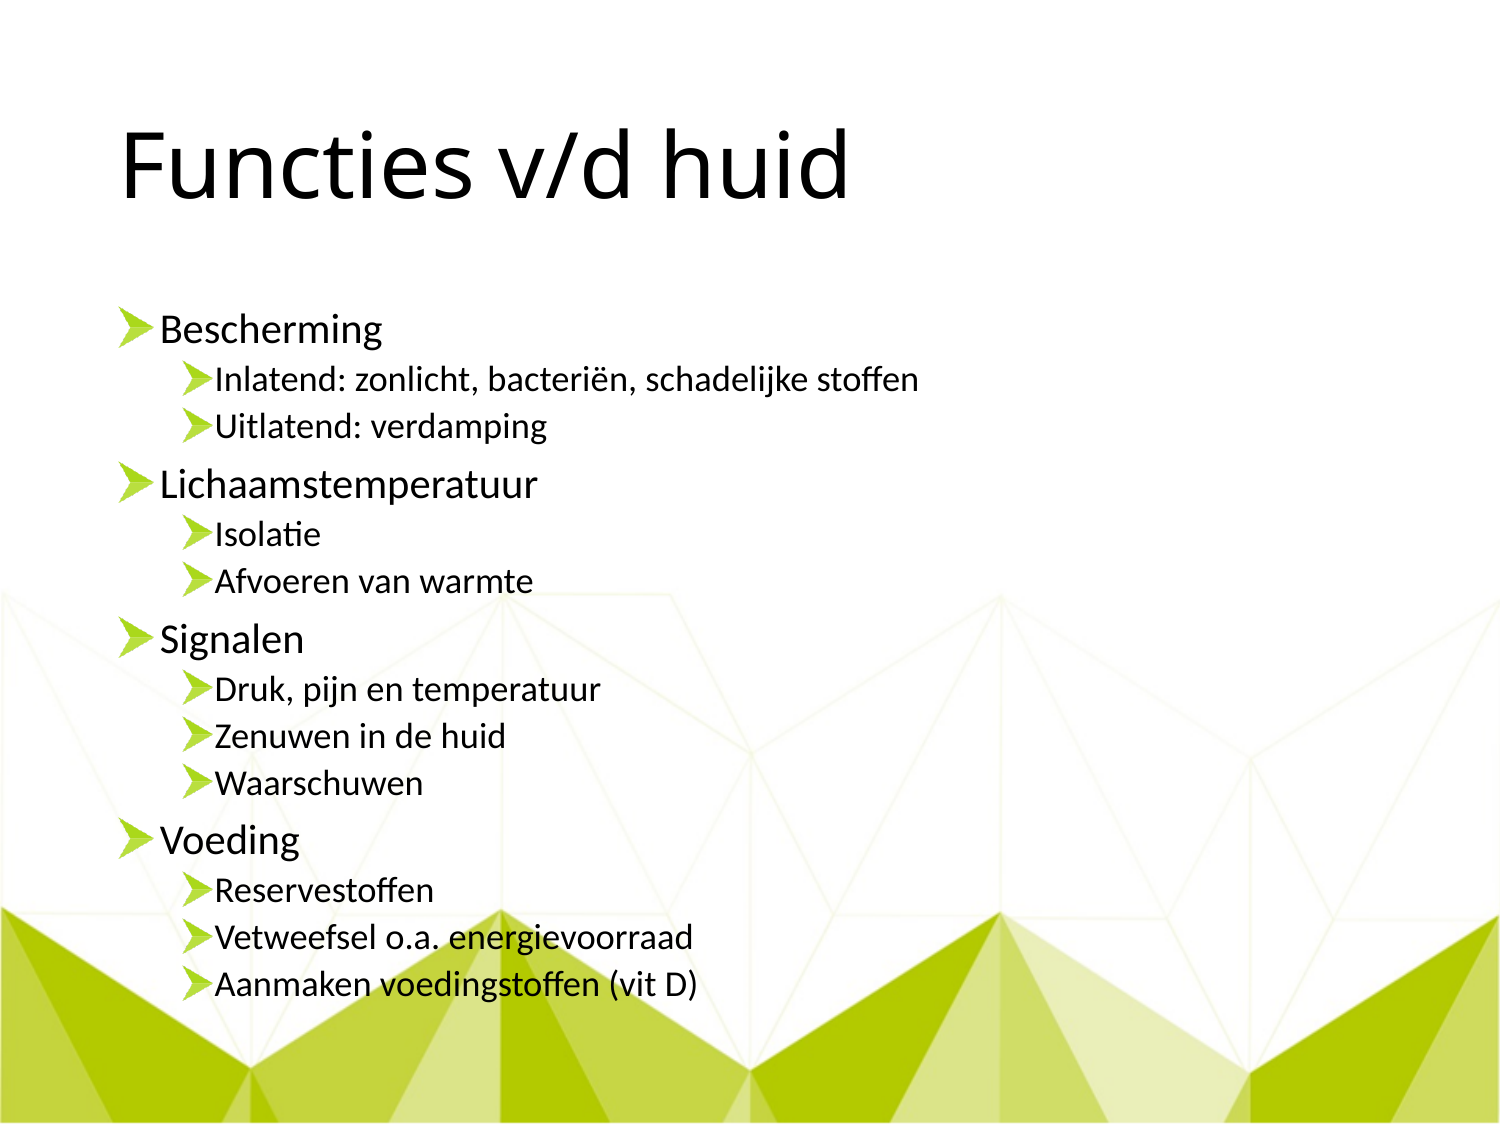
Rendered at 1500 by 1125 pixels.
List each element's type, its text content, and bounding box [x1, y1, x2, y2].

list Bescherming Inlatend: zonlicht, bacteriën, schadelijke stoffen Uitlatend: verdamping Lichaamstemperatuur Isolatie Afvoeren van warmte Signalen Druk, pijn en temperatuur Zenuwen in de huid Waarschuwen Voeding Reservestoffen Vetweefsel o.a. energievoorraad Aanmaken voedingstoffen (vit D) [103, 299, 1397, 1014]
picture [0, 0, 1500, 1125]
title Functies v/d huid [103, 59, 1397, 278]
